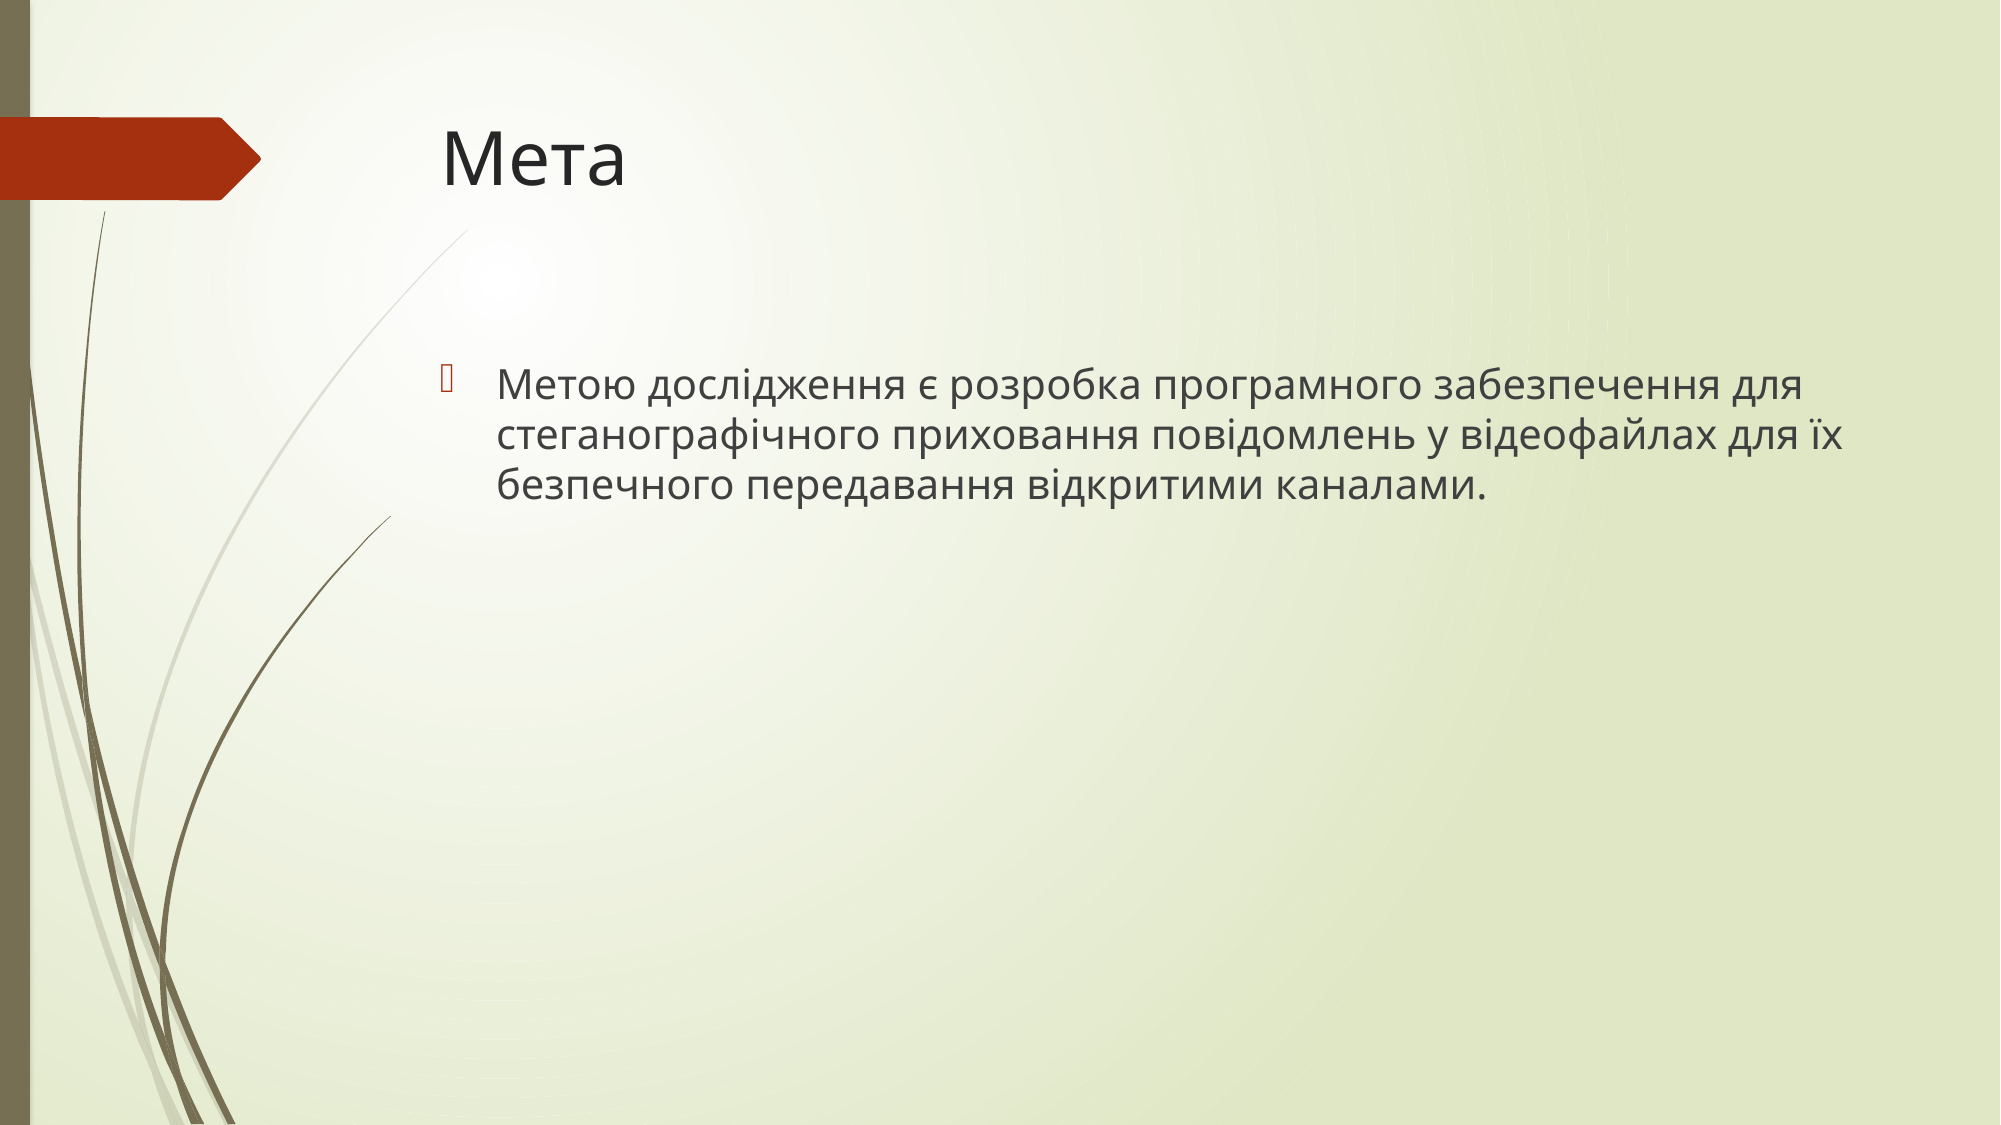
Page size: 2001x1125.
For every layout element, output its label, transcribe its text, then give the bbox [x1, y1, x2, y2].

list Метою дослідження є розробка програмного забезпечення для стеганографічного приховання повідомлень у відеофайлах для їх безпечного передавання відкритими каналами. [424, 350, 1888, 970]
title Мета [425, 102, 1888, 313]
